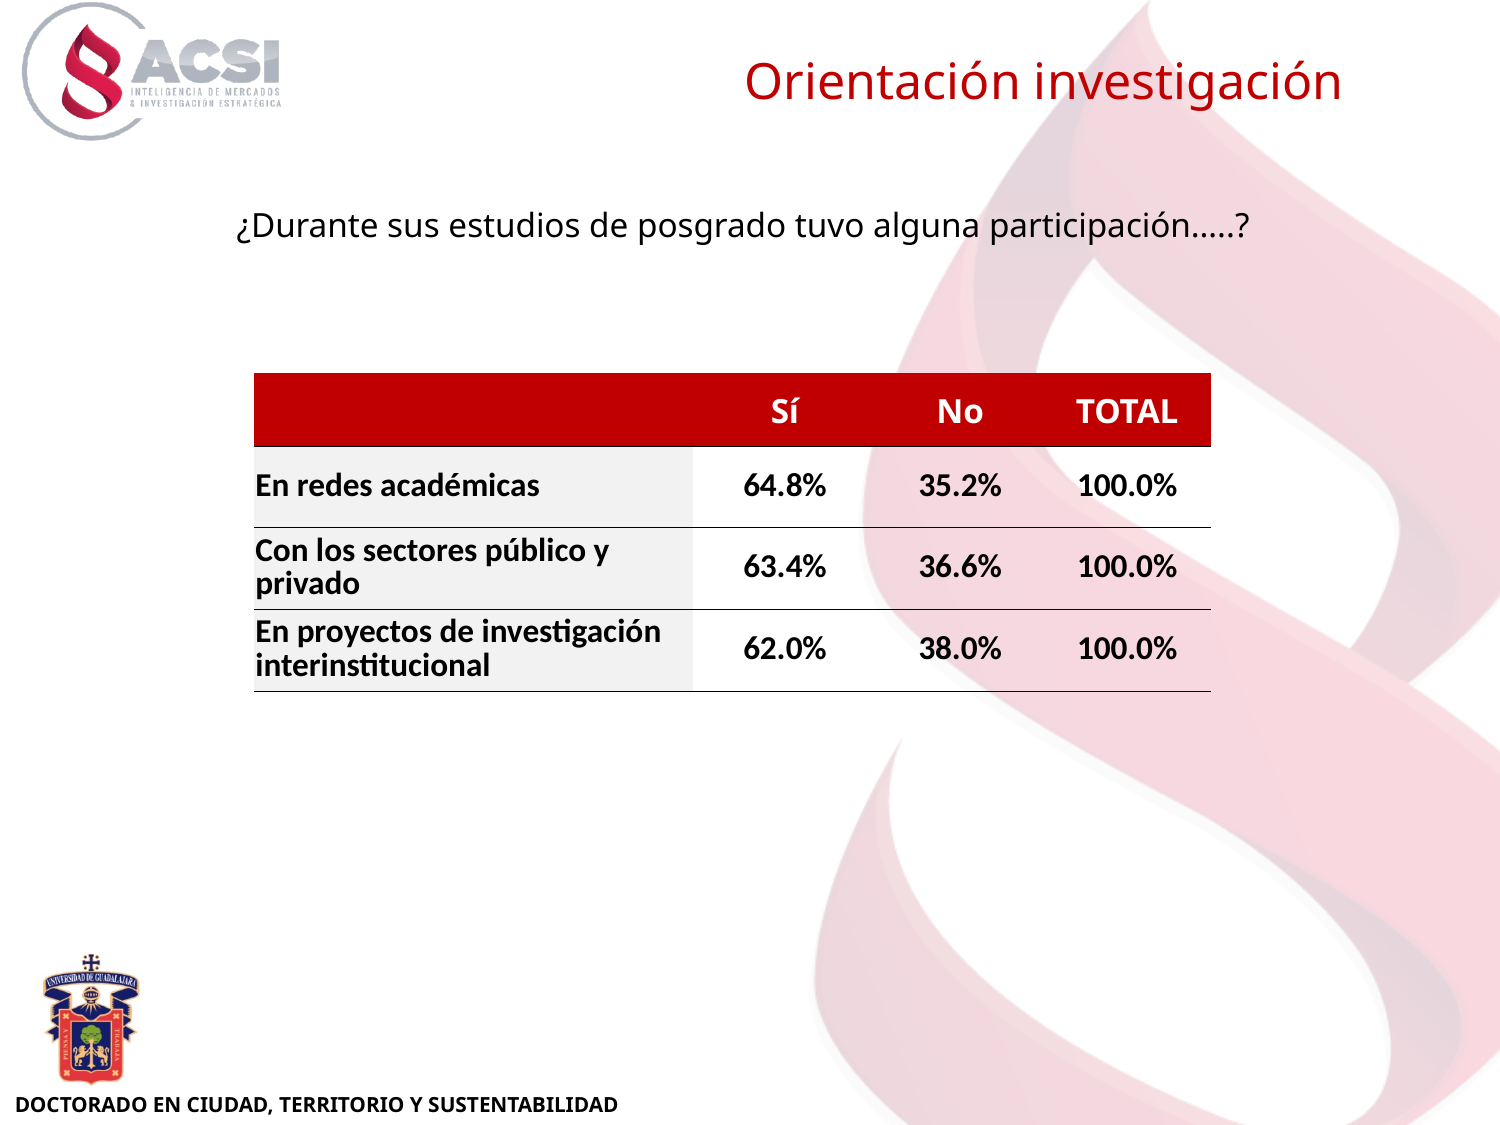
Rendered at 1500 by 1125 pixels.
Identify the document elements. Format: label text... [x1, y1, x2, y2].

table_cell 64.8% [693, 447, 877, 527]
table_header No [877, 373, 1044, 446]
table_cell 63.4% [693, 528, 877, 609]
table_cell 100.0% [1044, 447, 1211, 527]
table_cell 38.0% [877, 610, 1044, 691]
picture [41, 952, 141, 1088]
table_header TOTAL [1044, 373, 1211, 446]
table_cell 35.2% [877, 447, 1044, 527]
table_cell En redes académicas [254, 447, 693, 527]
text_box ¿Durante sus estudios de posgrado tuvo alguna participación…..? [41, 196, 1447, 251]
table_header Sí [693, 373, 877, 446]
picture [10, 0, 292, 159]
table_header [254, 373, 693, 446]
table_cell Con los sectores público y privado [254, 528, 693, 609]
table_cell 100.0% [1044, 528, 1211, 609]
text_box Orientación investigación [589, 42, 1500, 118]
table_cell 100.0% [1044, 610, 1211, 691]
table_cell 62.0% [693, 610, 877, 691]
table_cell 36.6% [877, 528, 1044, 609]
table_cell En proyectos de investigación interinstitucional [254, 610, 693, 691]
